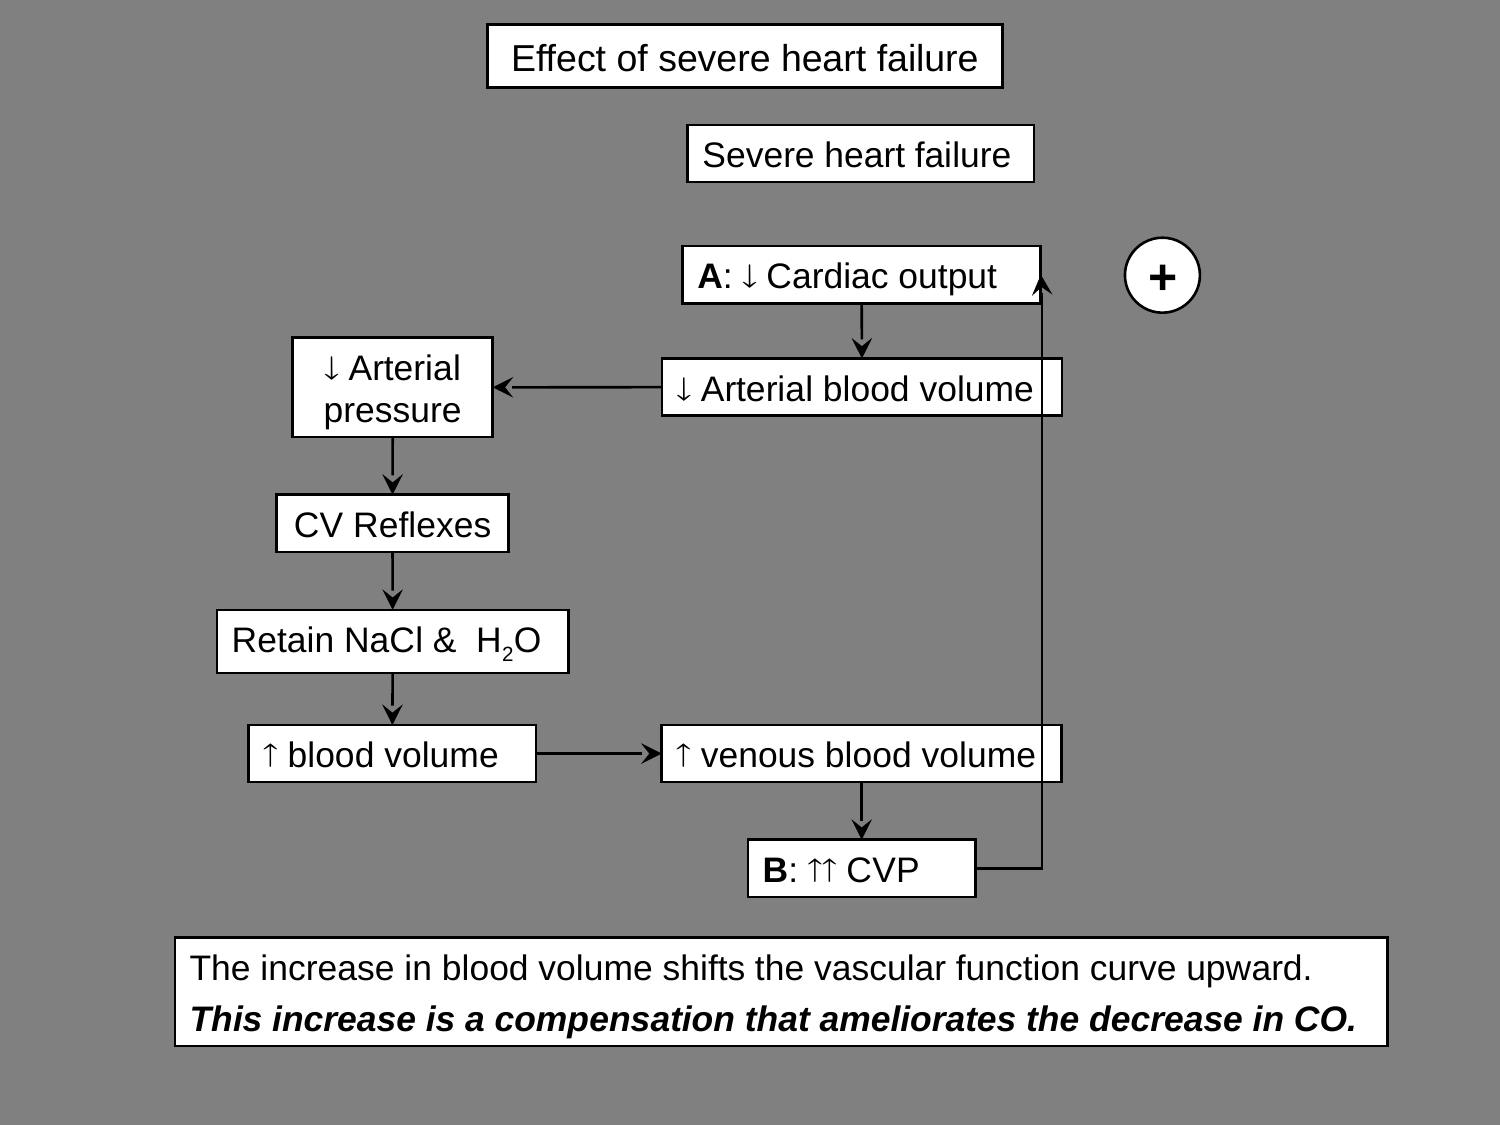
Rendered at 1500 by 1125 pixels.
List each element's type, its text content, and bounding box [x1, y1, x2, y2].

text_box The increase in blood volume shifts the vascular function curve upward. This increase is a compensation that ameliorates the decrease in CO. [174, 937, 1388, 1047]
title Effect of severe heart failure [486, 23, 1004, 89]
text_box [216, 237, 1201, 901]
text_box Severe heart failure [687, 124, 1034, 183]
